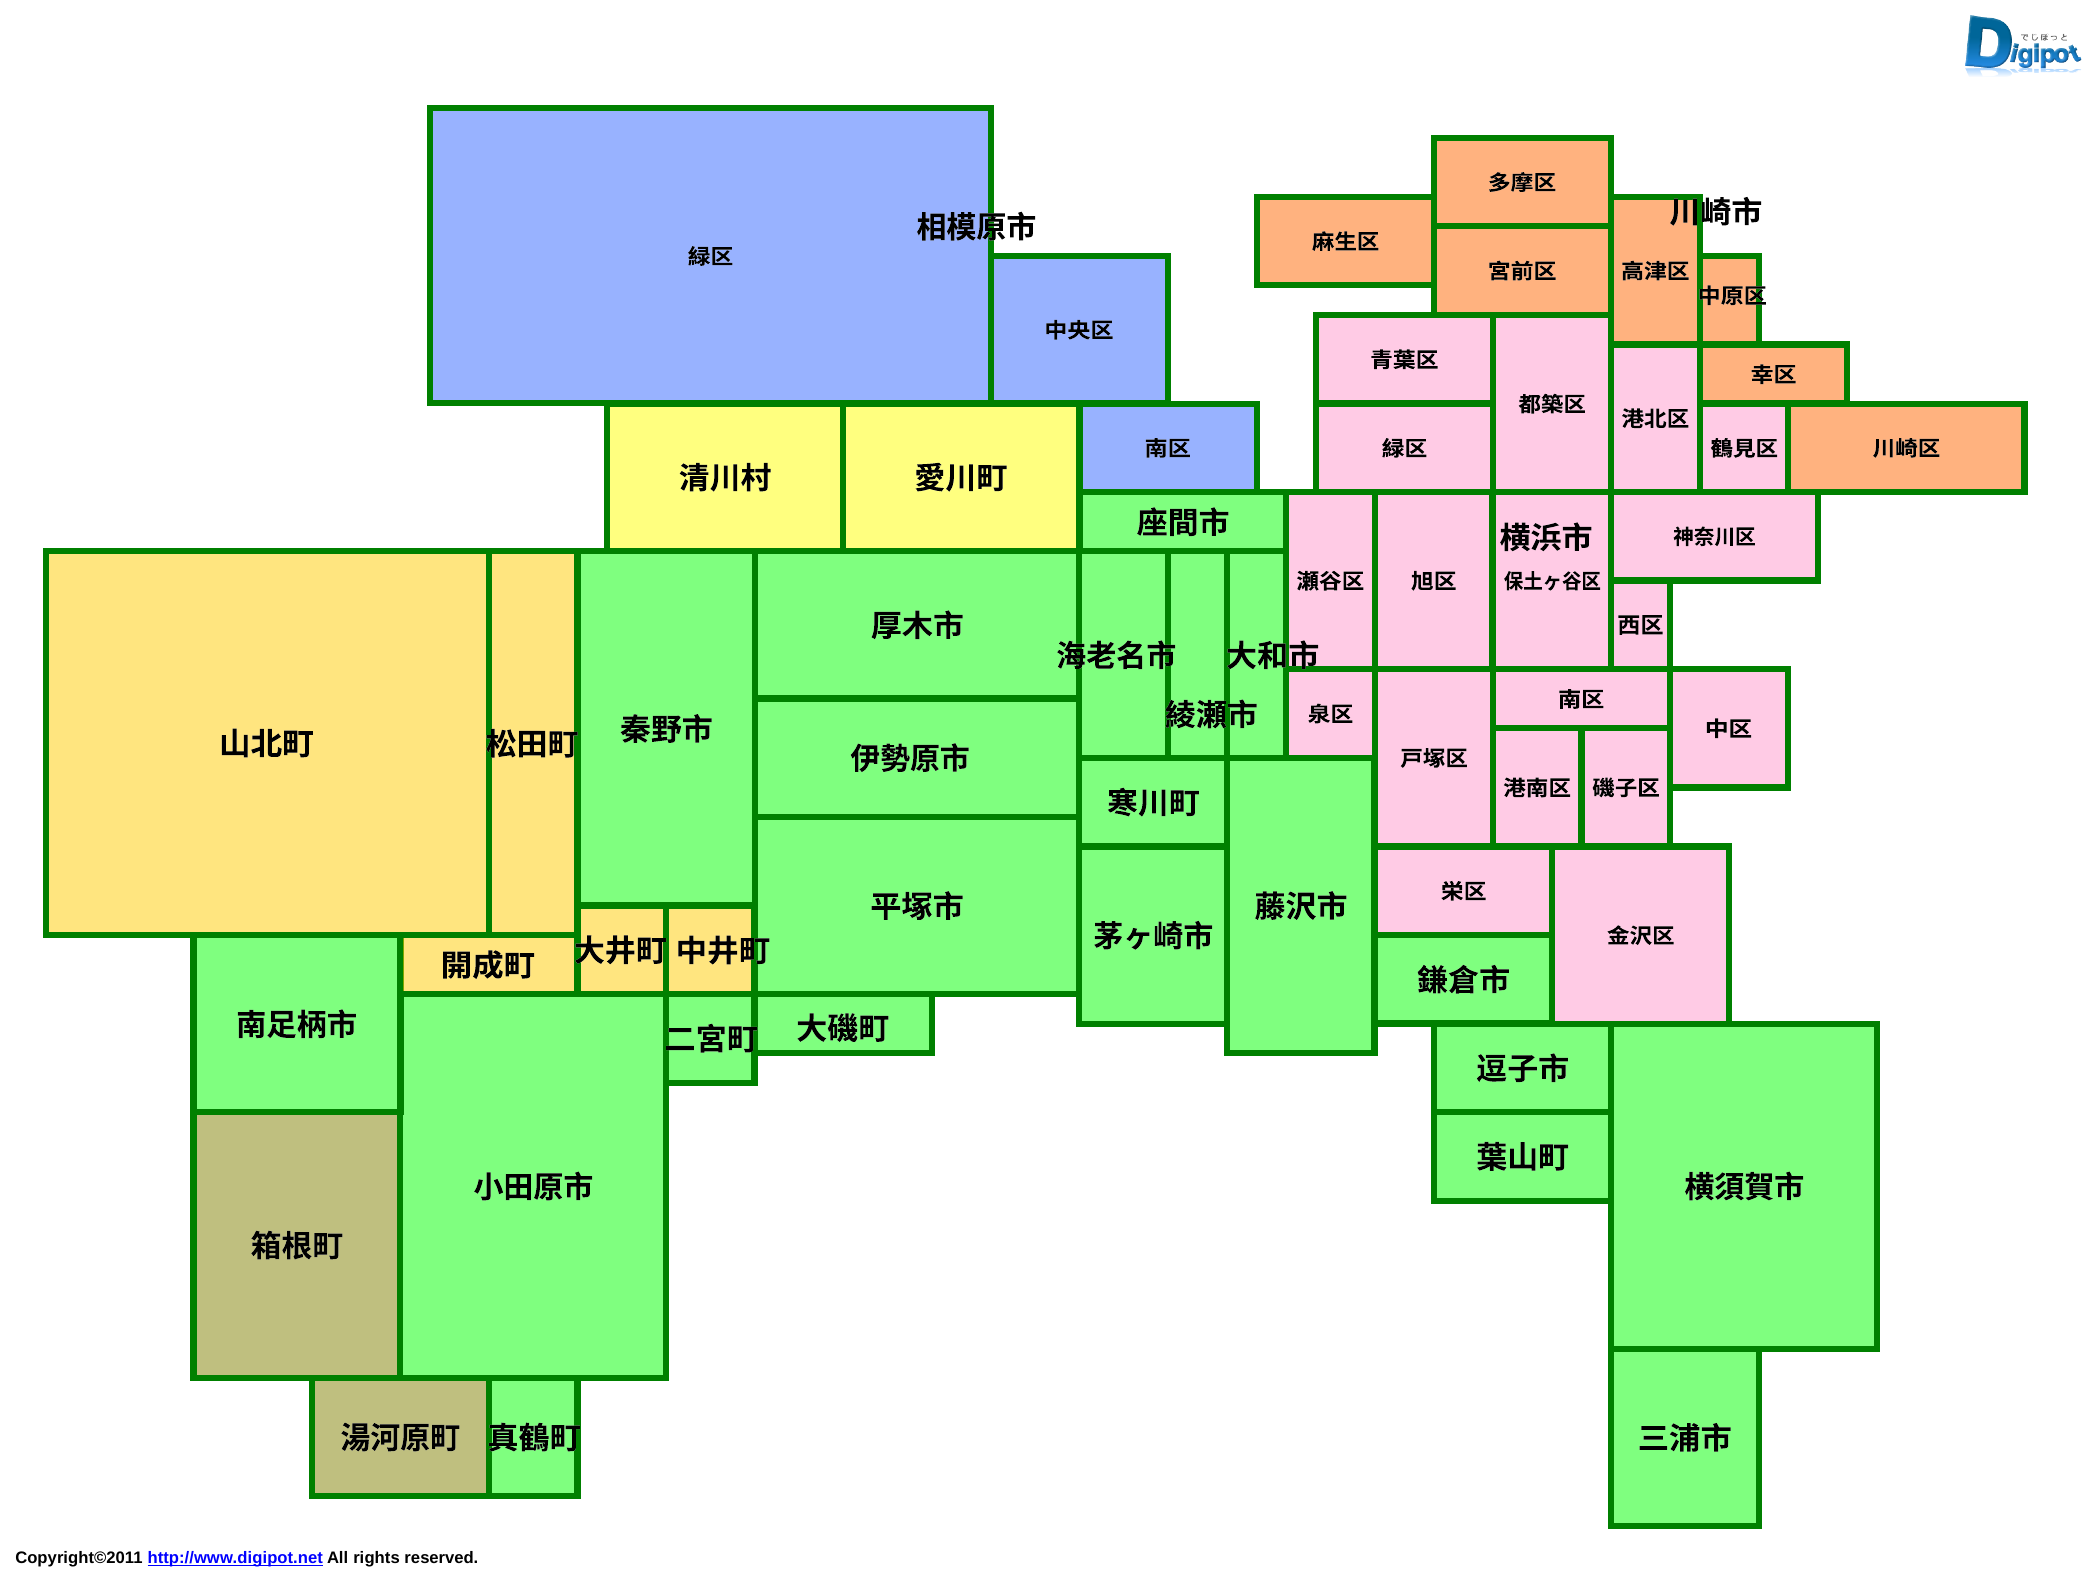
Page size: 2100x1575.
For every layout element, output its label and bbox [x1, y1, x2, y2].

text_box [850, 742, 969, 773]
text_box [1488, 171, 1556, 193]
text_box [1056, 640, 1176, 670]
text_box [221, 728, 314, 758]
text_box [620, 713, 712, 744]
text_box [1441, 880, 1486, 901]
text_box [1622, 260, 1689, 281]
text_box [1639, 1422, 1731, 1453]
text_box [1145, 437, 1191, 459]
text_box [1710, 437, 1778, 459]
text_box [1503, 570, 1601, 591]
text_box [1618, 614, 1663, 636]
text_box [797, 1013, 889, 1043]
text_box [1226, 640, 1319, 670]
text_box [1503, 777, 1571, 798]
text_box [1592, 777, 1660, 798]
text_box [1093, 920, 1213, 950]
text_box [1669, 196, 1762, 226]
text_box [871, 610, 963, 640]
text_box [1417, 964, 1510, 994]
text_box [1607, 925, 1675, 946]
text_box [341, 1422, 460, 1452]
text_box [1400, 747, 1468, 769]
text_box [1488, 260, 1556, 281]
text_box [1706, 718, 1752, 739]
text_box [1751, 364, 1797, 385]
text_box [665, 1023, 758, 1053]
text_box [1311, 230, 1379, 252]
text_box [679, 462, 771, 492]
text_box [574, 935, 667, 965]
text_box [1381, 437, 1427, 459]
text_box [486, 728, 578, 759]
text_box [678, 935, 770, 965]
text_box [1296, 570, 1364, 591]
text_box [1673, 526, 1756, 547]
text_box [916, 211, 1036, 241]
text_box [1165, 699, 1257, 729]
text_box [237, 1009, 357, 1039]
text_box [1107, 787, 1200, 817]
text_box [1621, 408, 1689, 429]
text_box [1872, 437, 1940, 459]
text_box [1476, 1141, 1569, 1172]
text_box [1518, 393, 1586, 414]
picture [1965, 15, 2082, 79]
text_box [1684, 1171, 1804, 1201]
text_box [1136, 507, 1229, 537]
text_box [473, 1171, 593, 1201]
text_box [915, 462, 1007, 492]
text_box [1046, 319, 1113, 340]
text_box [1499, 522, 1592, 552]
text_box [251, 1230, 343, 1260]
text_box [488, 1422, 581, 1452]
text_box [1699, 285, 1767, 306]
text_box [1307, 703, 1353, 724]
text_box [1411, 570, 1456, 591]
text_box [871, 890, 963, 921]
text_box [1254, 890, 1347, 921]
text_box [1559, 688, 1604, 710]
text_box [1371, 349, 1438, 370]
text_box [1476, 1053, 1569, 1083]
text_box [45, 108, 2025, 1527]
text_box [687, 245, 733, 267]
text_box [442, 949, 535, 980]
